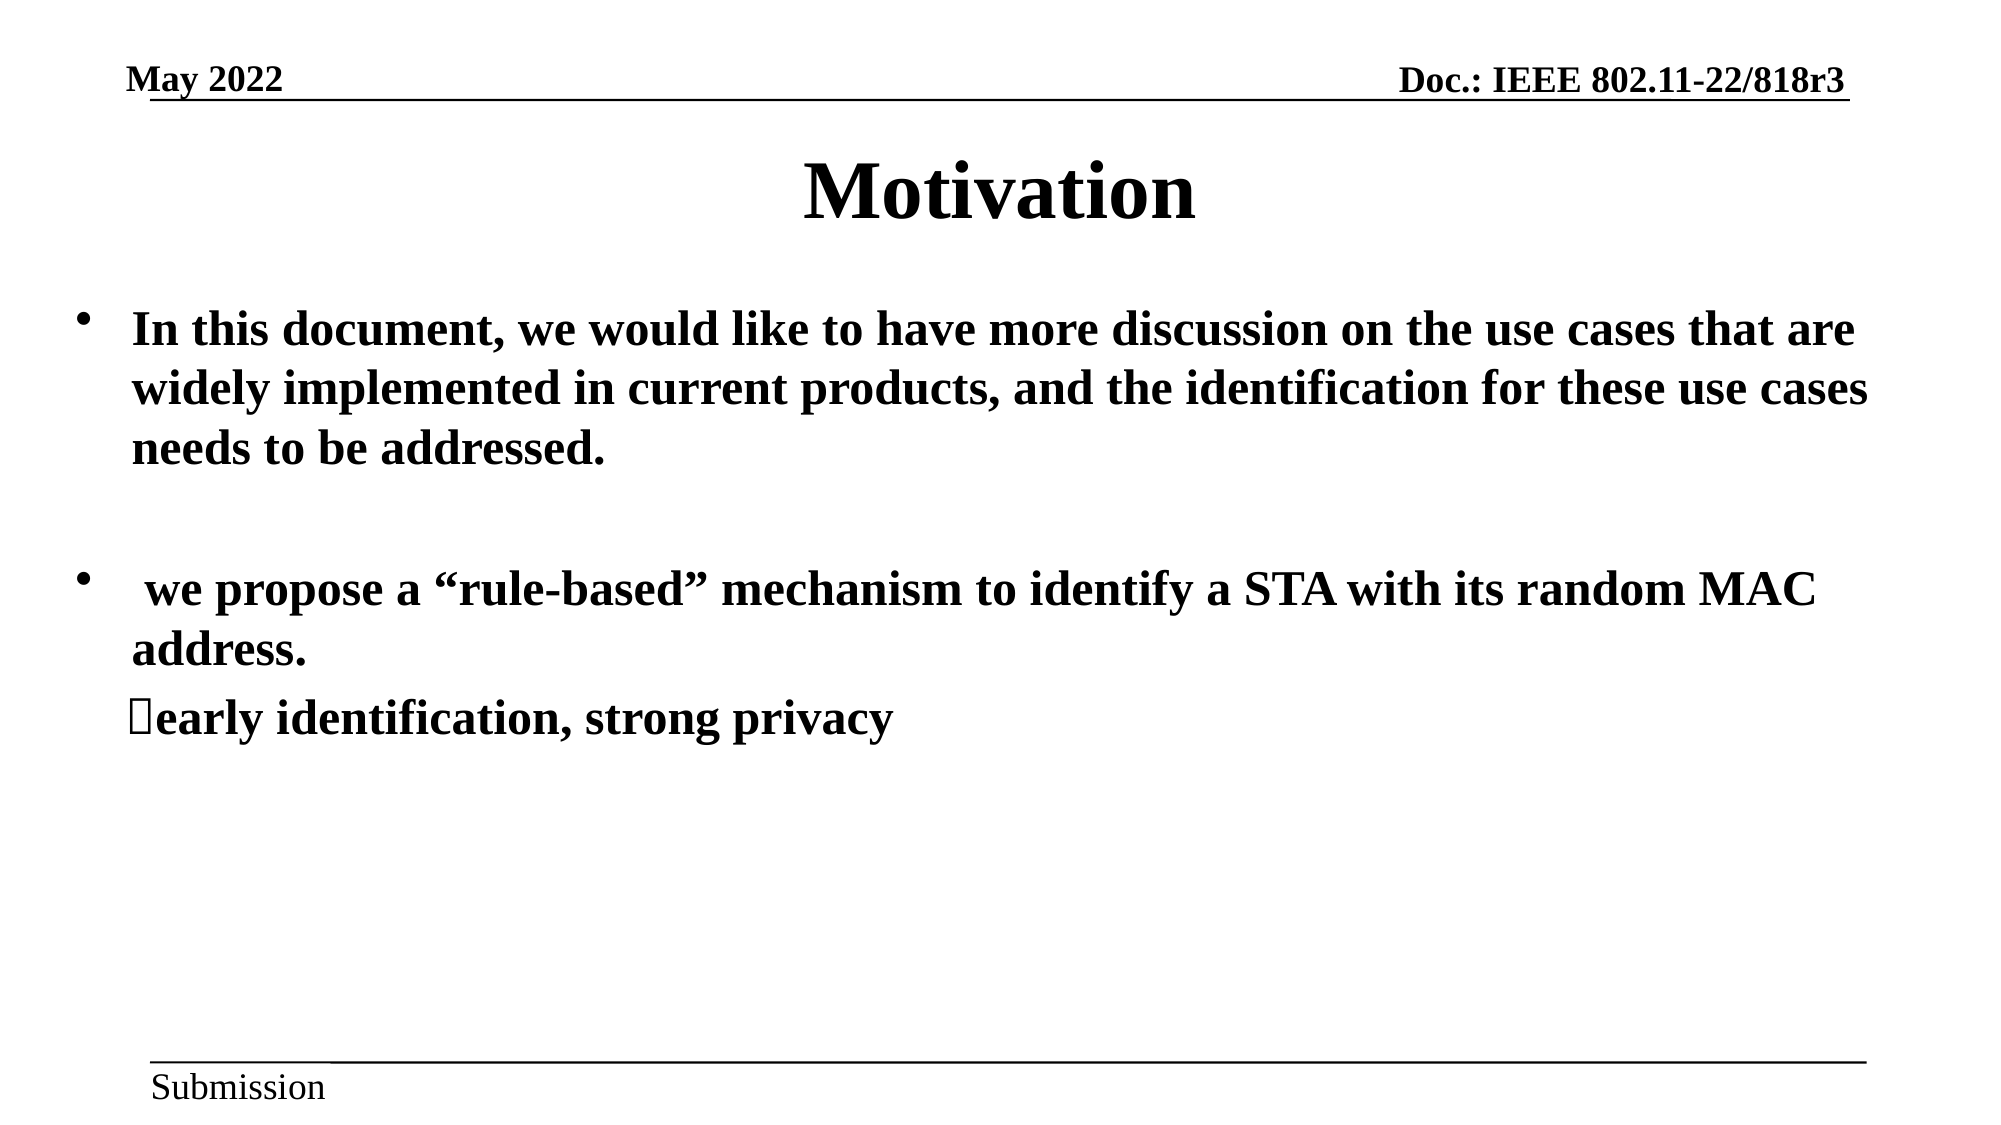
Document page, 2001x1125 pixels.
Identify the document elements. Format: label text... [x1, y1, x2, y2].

title Motivation [137, 112, 1863, 259]
list In this document, we would like to have more discussion on the use cases that are widely implemented in current products, and the identification for these use cases needs to be addressed. we propose a “rule-based” mechanism to identify a STA with its random MAC address. early identification, strong privacy [60, 287, 1944, 1102]
